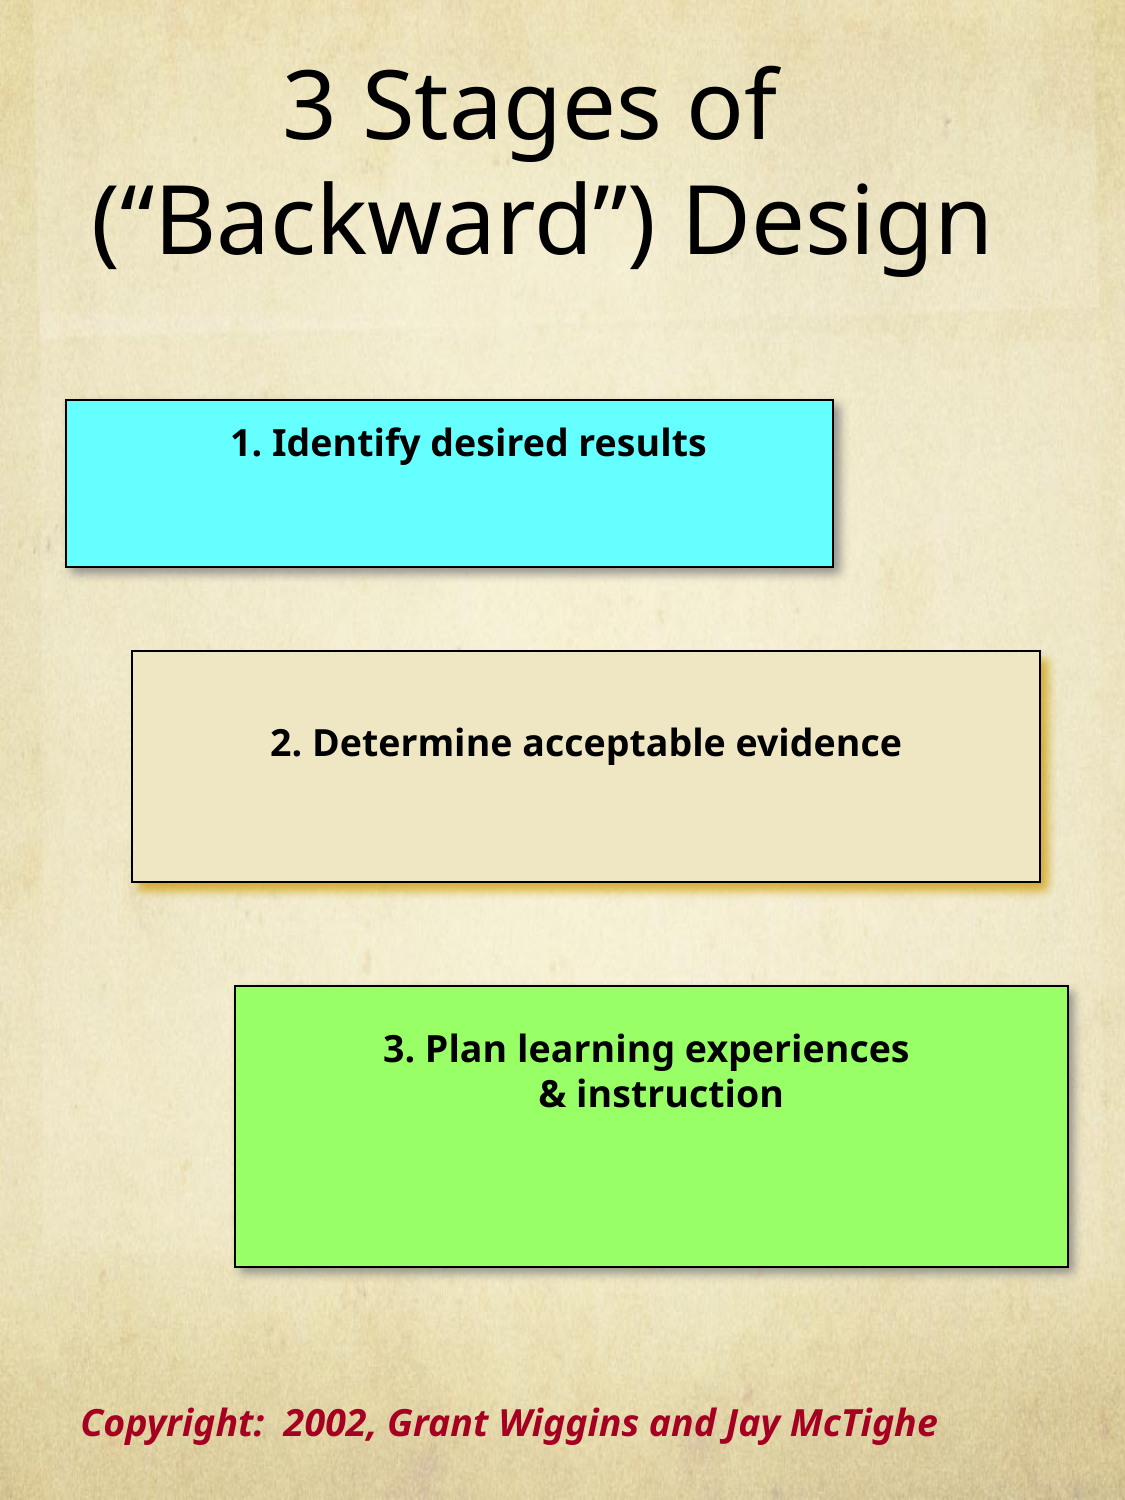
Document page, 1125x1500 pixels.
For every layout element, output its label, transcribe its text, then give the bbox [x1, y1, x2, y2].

text_box Copyright: 2002, Grant Wiggins and Jay McTighe [65, 1391, 1068, 1497]
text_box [112, 650, 1051, 883]
title 3 Stages of (“Backward”) Design [65, 0, 1021, 317]
picture [0, 0, 1125, 1500]
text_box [234, 985, 1069, 1268]
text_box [65, 399, 845, 568]
